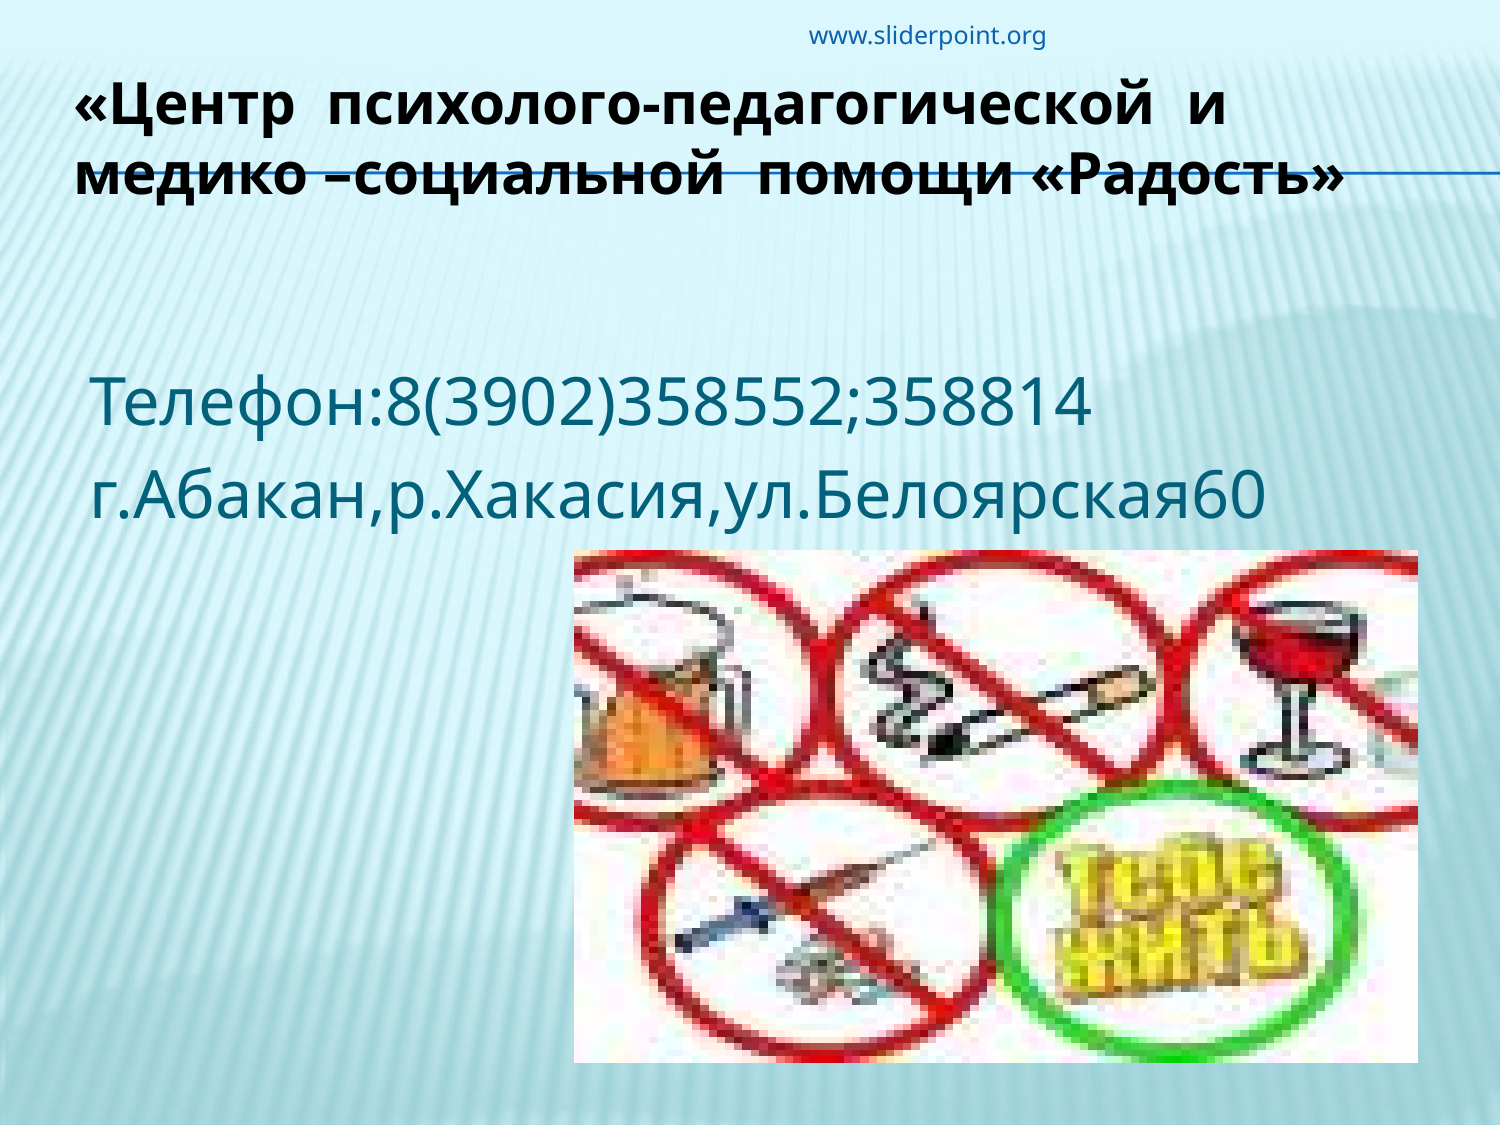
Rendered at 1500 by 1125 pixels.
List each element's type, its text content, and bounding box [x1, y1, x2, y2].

picture [573, 550, 1419, 1063]
list Телефон:8(3902)358552;358814 г.Абакан,р.Хакасия,ул.Белоярская60 [75, 257, 1442, 1001]
footer www.sliderpoint.org [587, 12, 1063, 60]
text_box «Центр психолого-педагогической и медико –социальной помощи «Радость» [58, 58, 1442, 214]
